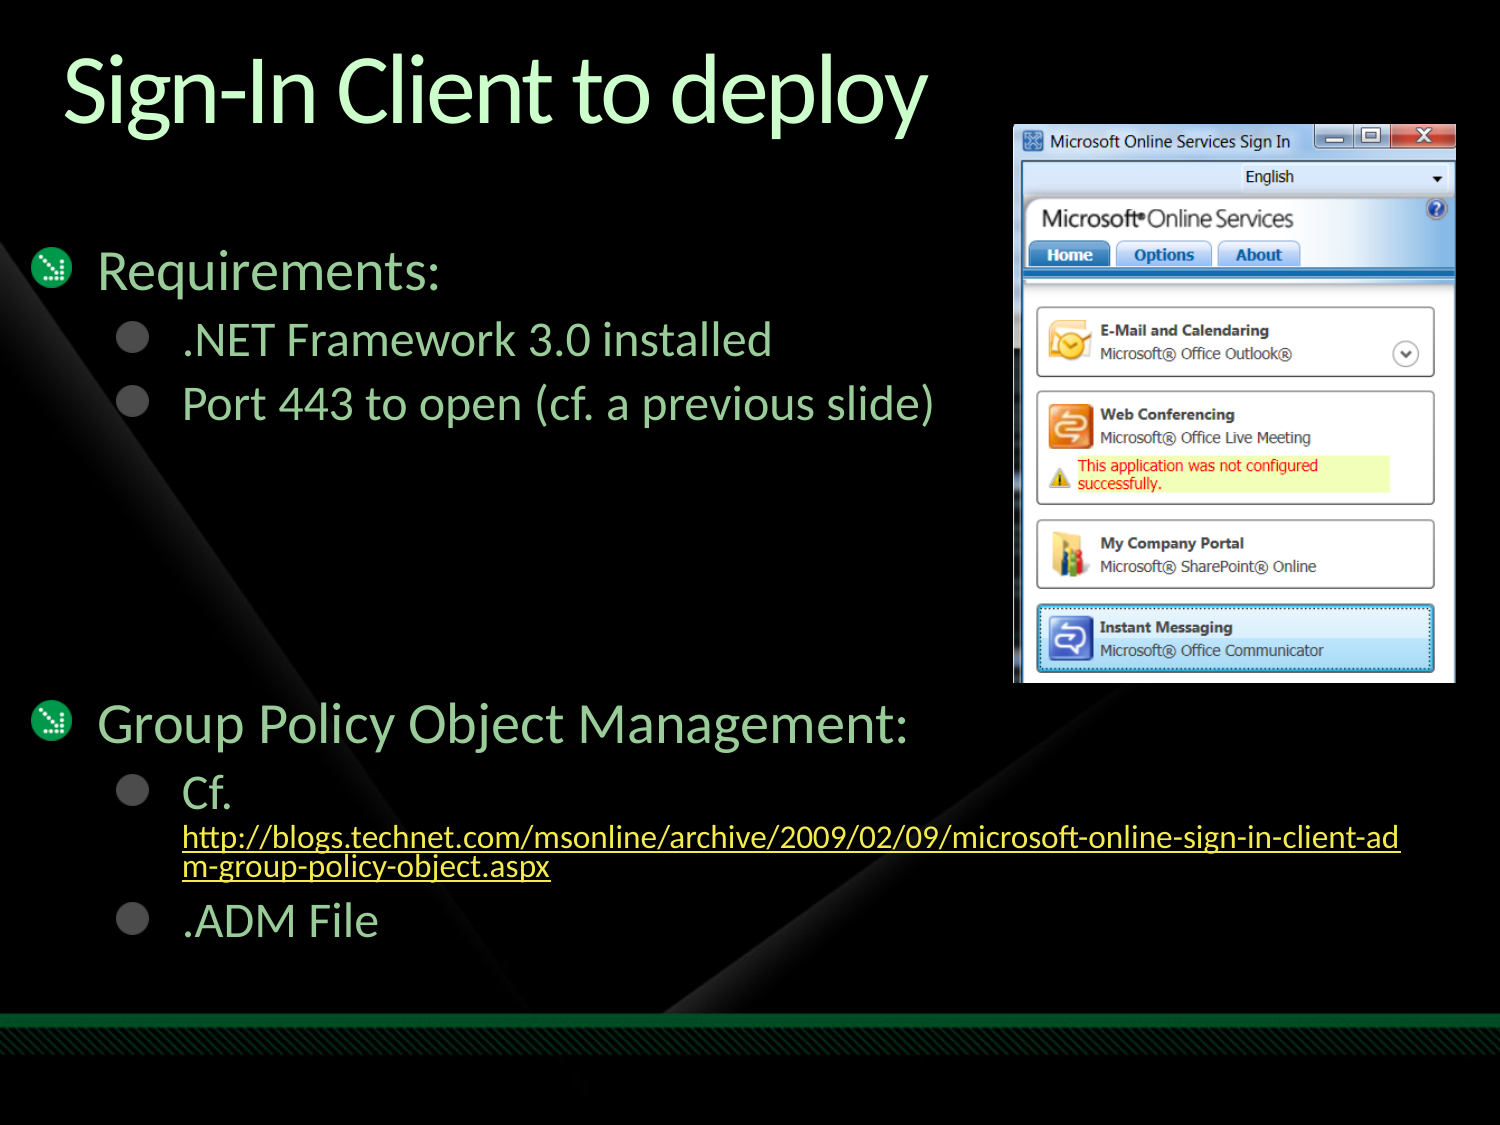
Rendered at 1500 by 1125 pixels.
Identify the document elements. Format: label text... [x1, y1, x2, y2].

title Sign-In Client to deploy [62, 37, 1438, 147]
picture [0, 0, 1500, 1125]
list Requirements: .NET Framework 3.0 installed Port 443 to open (cf. a previous slide) Group Policy Object Management: Cf. http://blogs.technet.com/msonline/archive/2009/02/09/microsoft-online-sign-in-client-adm-group-policy-object.aspx .ADM File [31, 240, 1407, 989]
